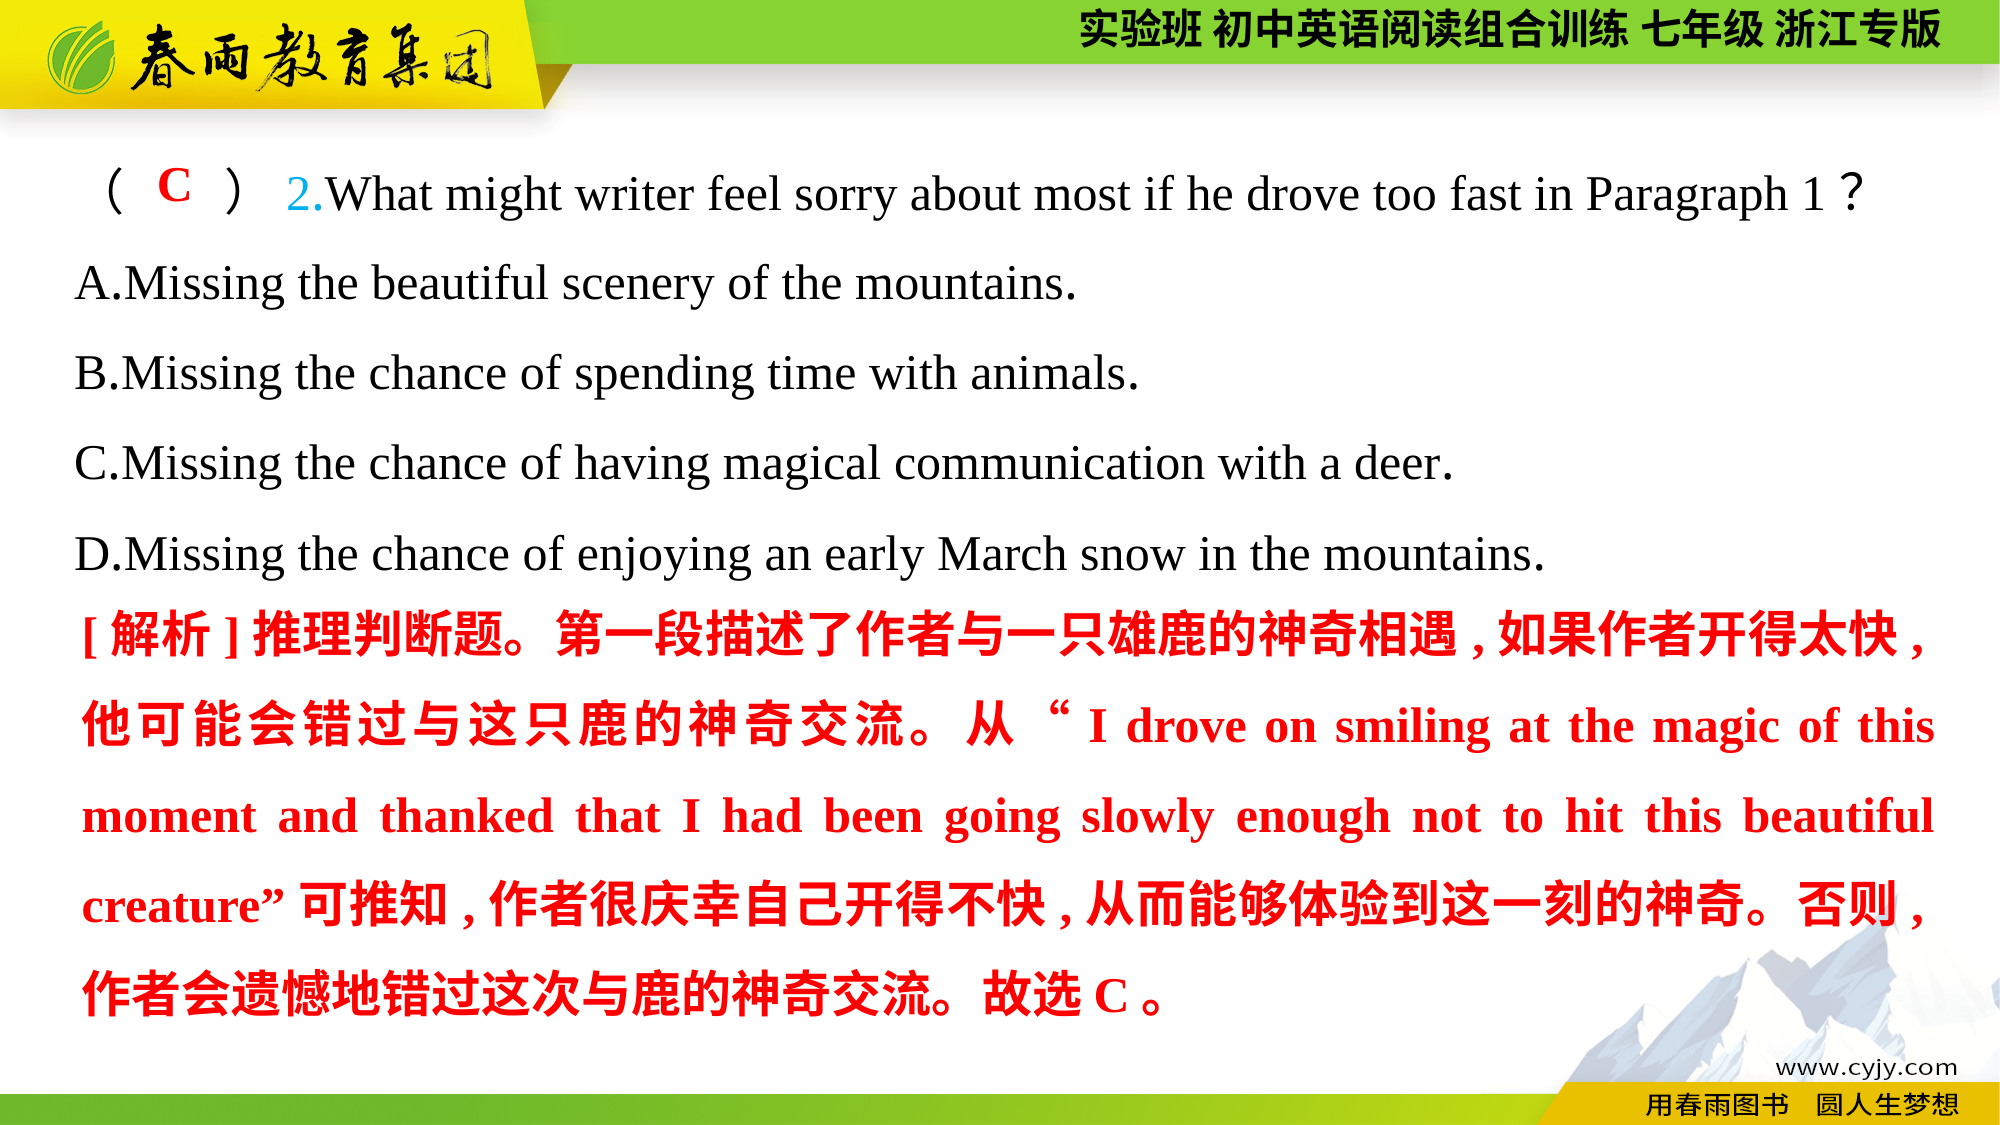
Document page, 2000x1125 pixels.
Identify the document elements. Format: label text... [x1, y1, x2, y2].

text_box [解析]推理判断题。第一段描述了作者与一只雄鹿的神奇相遇,如果作者开得太快,他可能会错过与这只鹿的神奇交流。从“I drove on smiling at the magic of this moment and thanked that I had been going slowly enough not to hit this beautiful creature”可推知,作者很庆幸自己开得不快,从而能够体验到这一刻的神奇。否则,作者会遗憾地错过这次与鹿的神奇交流。故选C。 [66, 565, 1951, 1031]
picture [0, 0, 2000, 1125]
text_box C [142, 144, 208, 219]
list （ ）2.What might writer feel sorry about most if he drove too fast in Paragraph 1？ A.Missing the beautiful scenery of the mountains. B.Missing the chance of spending time with animals. C.Missing the chance of having magical communication with a deer. D.Missing the chance of enjoying an early March snow in the mountains. [59, 122, 1944, 581]
